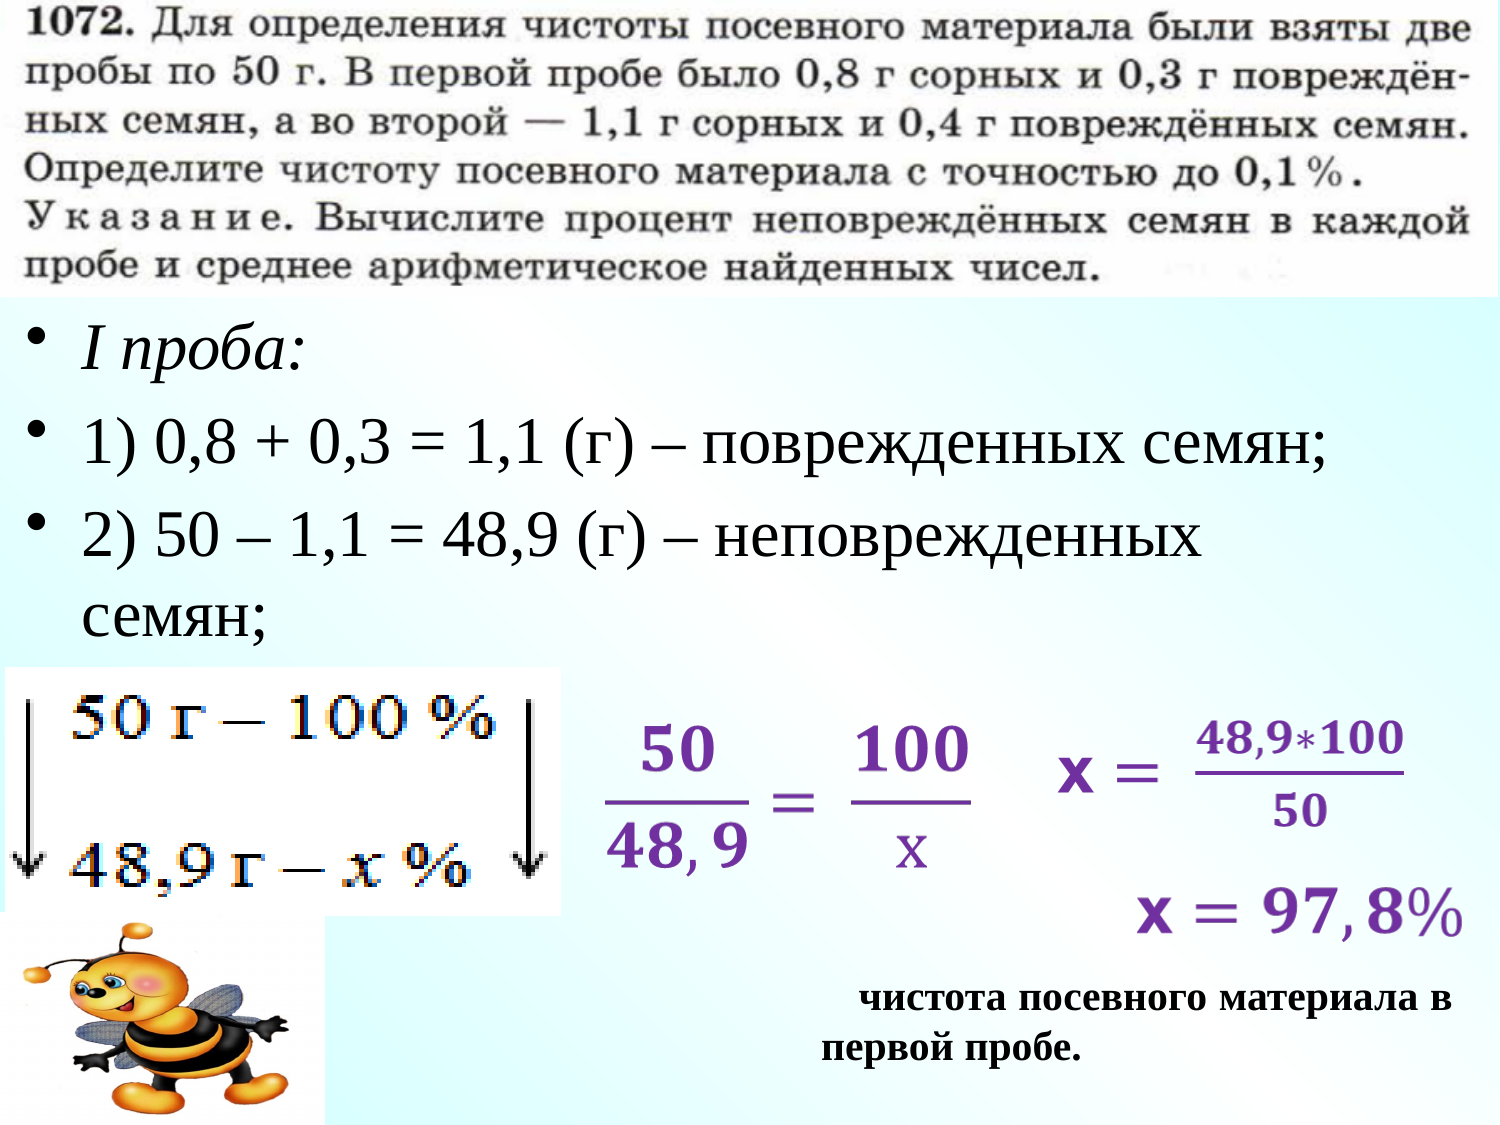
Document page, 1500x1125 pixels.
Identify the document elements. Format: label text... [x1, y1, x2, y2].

picture [0, 667, 561, 1125]
list I проба: 1) 0,8 + 0,3 = 1,1 (г) – поврежденных семян; 2) 50 – 1,1 = 48,9 (г) – неповрежденных семян; [10, 297, 1361, 1039]
text_box [561, 714, 1021, 877]
text_box [1057, 710, 1442, 829]
picture [0, 0, 1498, 297]
text_box [1136, 867, 1500, 949]
text_box чистота посевного материала в первой пробе. [806, 961, 1468, 1077]
